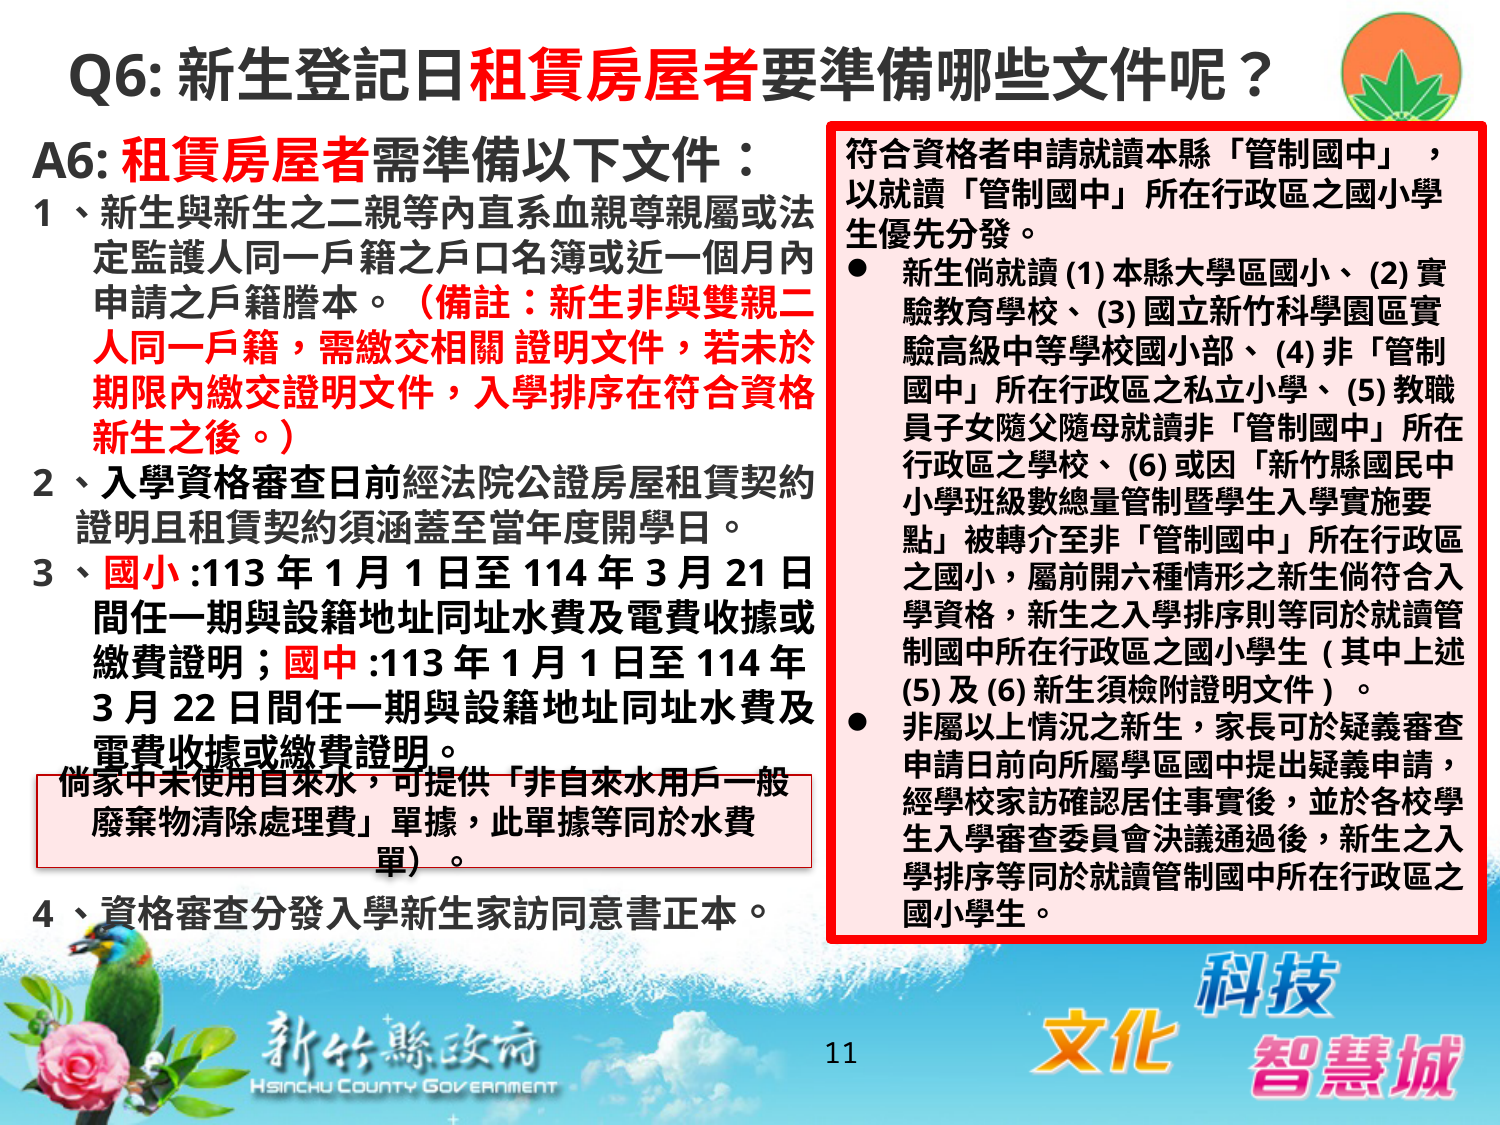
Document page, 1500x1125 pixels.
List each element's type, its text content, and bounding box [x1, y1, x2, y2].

text_box 符合資格者申請就讀本縣「管制國中」 ，以就讀「管制國中」所在行政區之國小學生優先分發。 新生倘就讀(1)本縣大學區國小、(2)實驗教育學校、(3)國立新竹科學園區實驗高級中等學校國小部、(4)非「管制國中」所在行政區之私立小學、(5)教職員子女隨父隨母就讀非「管制國中」所在行政區之學校、(6)或因「新竹縣國民中小學班級數總量管制暨學生入學實施要點」被轉介至非「管制國中」所在行政區之國小，屬前開六種情形之新生倘符合入學資格，新生之入學排序則等同於就讀管制國中所在行政區之國小學生 (其中上述(5)及(6)新生須檢附證明文件) 。 非屬以上情況之新生，家長可於疑義審查申請日前向所屬學區國中提出疑義申請，經學校家訪確認居住事實後，並於各校學生入學審查委員會決議通過後，新生之入學排序等同於就讀管制國中所在行政區之國小學生。 [831, 125, 1483, 940]
text_box Q6:新生登記日租賃房屋者要準備哪些文件呢？ [53, 30, 1329, 116]
picture [0, 0, 1500, 1125]
slide_number 11 [561, 1027, 874, 1103]
text_box A6:租賃房屋者需準備以下文件： 1、新生與新生之二親等內直系血親尊親屬或法定監護人同一戶籍之戶口名簿或近一個月內申請之戶籍謄本。（備註：新生非與雙親二人同一戶籍，需繳交相關 證明文件，若未於期限內繳交證明文件，入學排序在符合資格新生之後。） 2、入學資格審查日前經法院公證房屋租賃契約證明且租賃契約須涵蓋至當年度開學日。 3、國小:113年1月1日至114年3月21日間任一期與設籍地址同址水費及電費收據或繳費證明；國中:113年1月1日至114年3月22日間任一期與設籍地址同址水費及電費收據或繳費證明。 4、資格審查分發入學新生家訪同意書正本。 [17, 121, 831, 944]
text_box 倘家中未使用自來水，可提供「非自來水用戶一般廢棄物清除處理費」單據，此單據等同於水費單）。 [36, 774, 812, 868]
